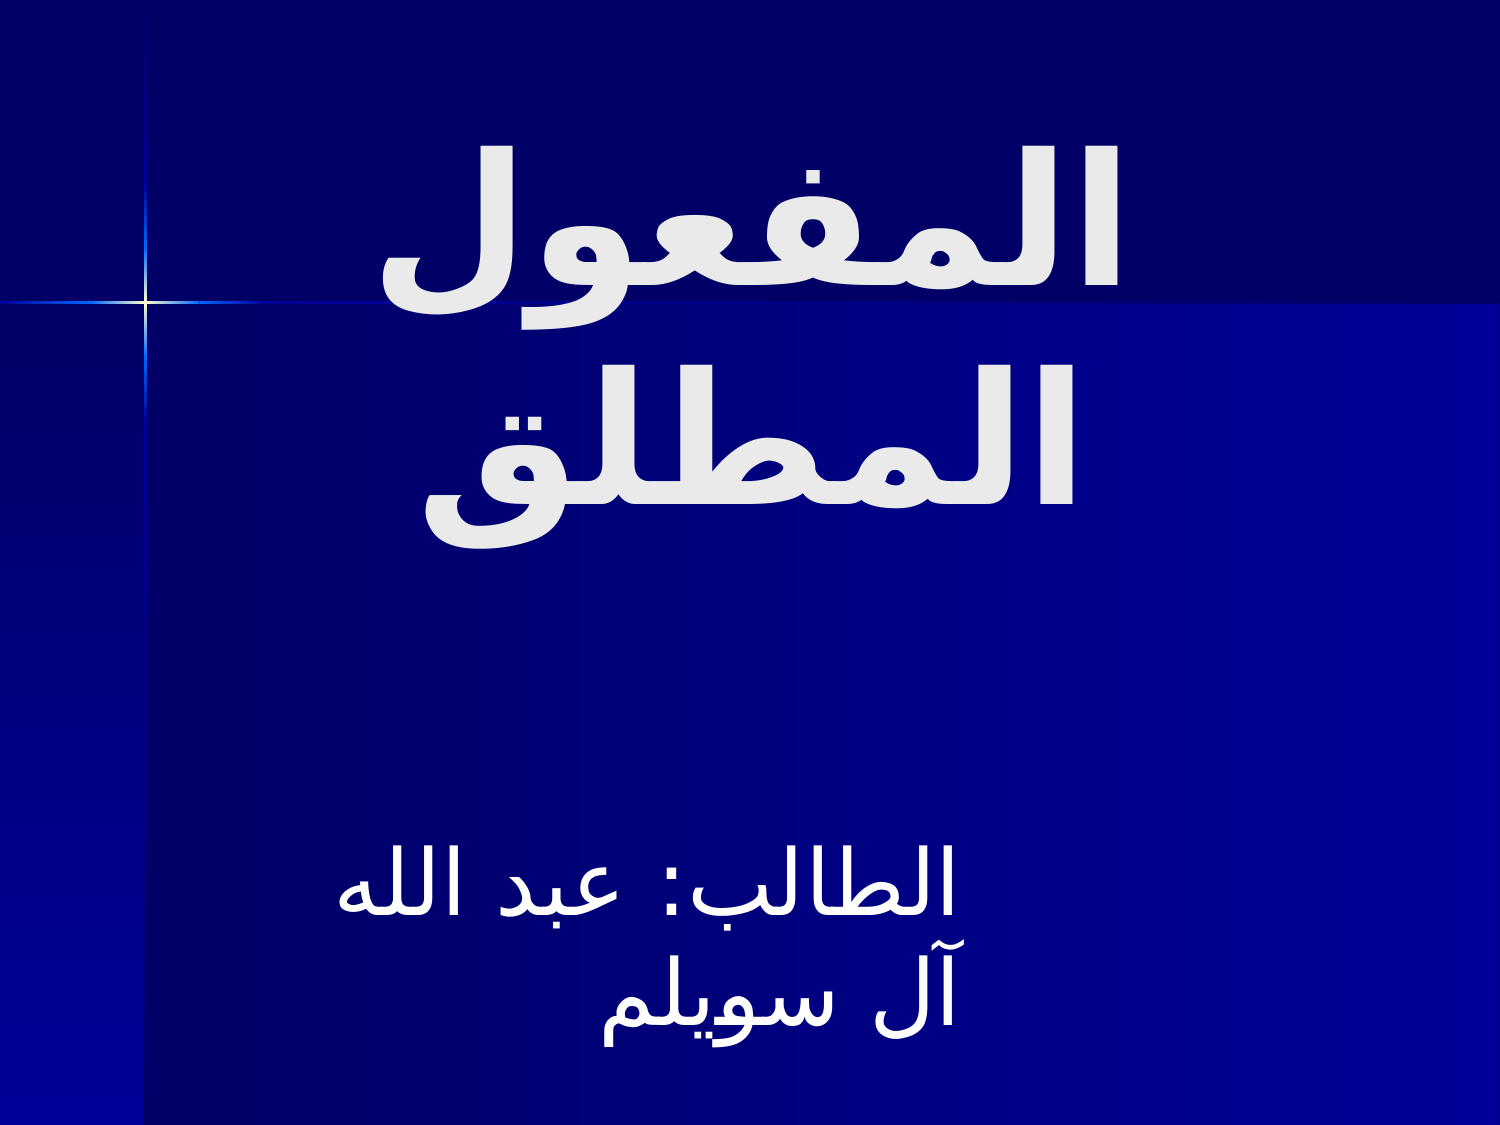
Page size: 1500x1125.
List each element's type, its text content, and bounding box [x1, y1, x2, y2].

title المفعول المطلق [170, 314, 1334, 550]
subtitle الطالب: عبد الله آل سويلم [224, 624, 978, 976]
